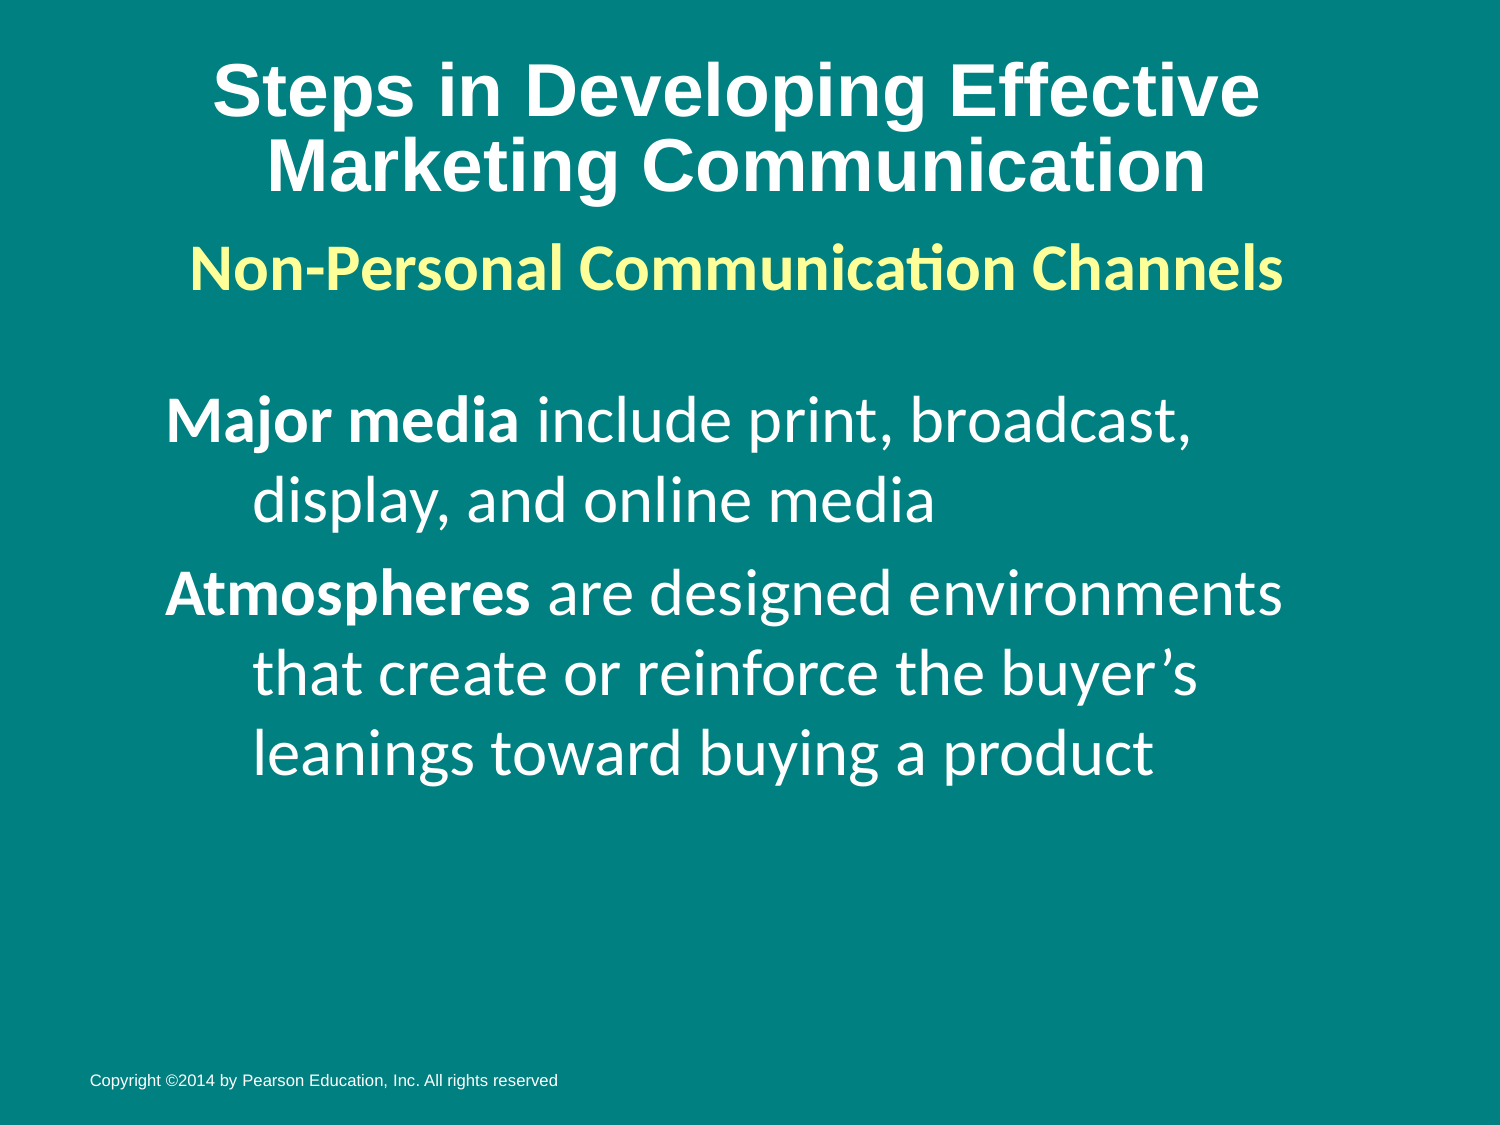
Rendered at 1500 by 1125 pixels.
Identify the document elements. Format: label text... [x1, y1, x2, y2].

list Major media include print, broadcast, display, and online media Atmospheres are designed environments that create or reinforce the buyer’s leanings toward buying a product [149, 324, 1326, 1001]
list Non-Personal Communication Channels [149, 237, 1326, 301]
title Steps in Developing Effective Marketing Communication [99, 37, 1376, 226]
text_box Copyright ©2014 by Pearson Education, Inc. All rights reserved [74, 1062, 825, 1098]
